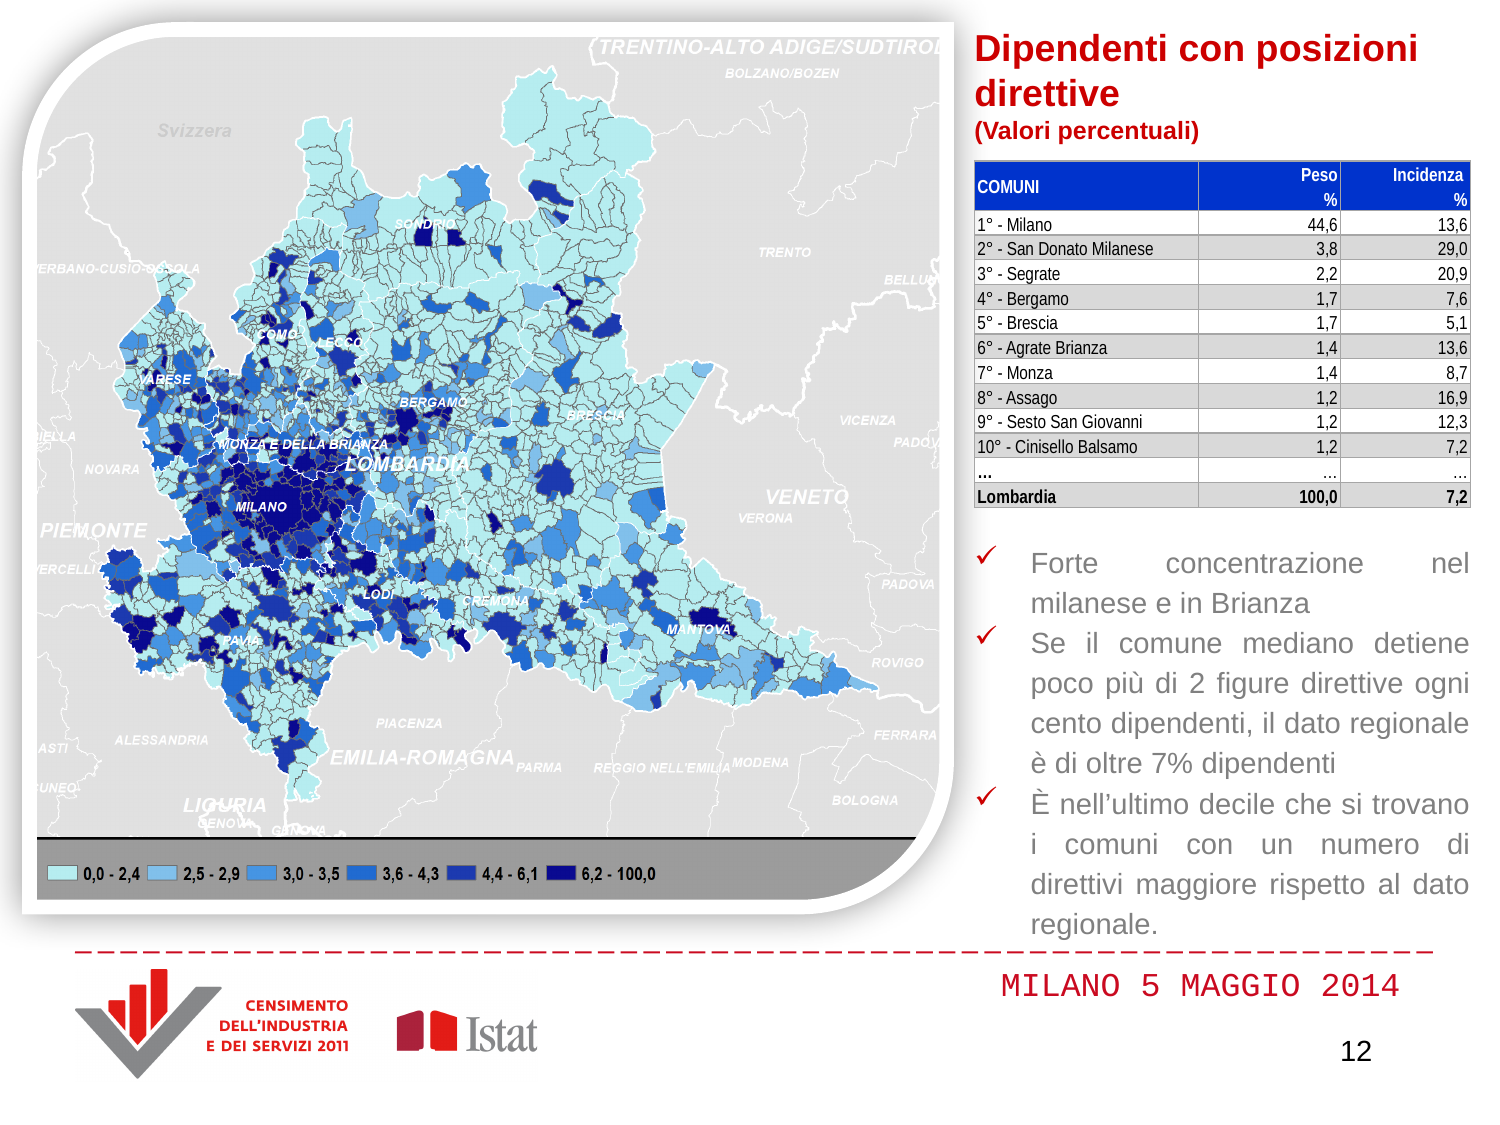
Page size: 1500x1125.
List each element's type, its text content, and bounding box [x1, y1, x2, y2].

table_cell 12,3 [1341, 409, 1470, 432]
table_cell … [1199, 458, 1340, 482]
table_cell 1° - Milano [975, 211, 1198, 234]
table_cell 5,1 [1341, 310, 1470, 333]
table_cell 2° - San Donato Milanese [975, 236, 1198, 259]
table_cell 29,0 [1341, 236, 1470, 259]
table_cell 16,9 [1341, 384, 1470, 408]
table_cell 1,4 [1199, 359, 1340, 383]
table_cell 7,2 [1341, 483, 1470, 507]
table_cell 3° - Segrate [975, 260, 1198, 284]
picture [29, 29, 947, 908]
table_cell 5° - Brescia [975, 310, 1198, 333]
table_header Peso % [1199, 162, 1340, 210]
table_cell … [975, 458, 1198, 482]
table_cell 10° - Cinisello Balsamo [975, 434, 1198, 457]
table_cell 1,7 [1199, 310, 1340, 333]
table_cell 1,2 [1199, 384, 1340, 408]
table_cell 13,6 [1341, 335, 1470, 358]
table_cell 1,4 [1199, 335, 1340, 358]
table_cell 9° - Sesto San Giovanni [975, 409, 1198, 432]
table_cell 1,2 [1199, 434, 1340, 457]
table_cell 20,9 [1341, 260, 1470, 284]
text_box Dipendenti con posizioni direttive (Valori percentuali) [974, 19, 1471, 149]
table_header Incidenza % [1341, 162, 1470, 210]
table_cell 1,2 [1199, 409, 1340, 432]
picture [75, 969, 538, 1082]
table_cell 13,6 [1341, 211, 1470, 234]
slide_number 12 [1074, 1025, 1388, 1100]
table_cell 1,7 [1199, 285, 1340, 309]
table_cell 7,2 [1341, 434, 1470, 457]
table_cell 100,0 [1199, 483, 1340, 507]
table_cell 8° - Assago [975, 384, 1198, 408]
table_cell 44,6 [1199, 211, 1340, 234]
table_cell 6° - Agrate Brianza [975, 335, 1198, 358]
table_cell 3,8 [1199, 236, 1340, 259]
table_cell 4° - Bergamo [975, 285, 1198, 309]
table_cell 2,2 [1199, 260, 1340, 284]
table_cell Lombardia [975, 483, 1198, 507]
table_cell 7° - Monza [975, 359, 1198, 383]
table_cell … [1341, 458, 1470, 482]
table_cell 8,7 [1341, 359, 1470, 383]
table_header COMUNI [975, 162, 1198, 210]
table_cell 7,6 [1341, 285, 1470, 309]
text_box Forte concentrazione nel milanese e in Brianza Se il comune mediano detiene poco più di 2 figure direttive ogni cento dipendenti, il dato regionale è di oltre 7% dipendenti È nell’ultimo decile che si trovano i comuni con un numero di direttivi maggiore rispetto al dato regionale. [974, 538, 1471, 929]
